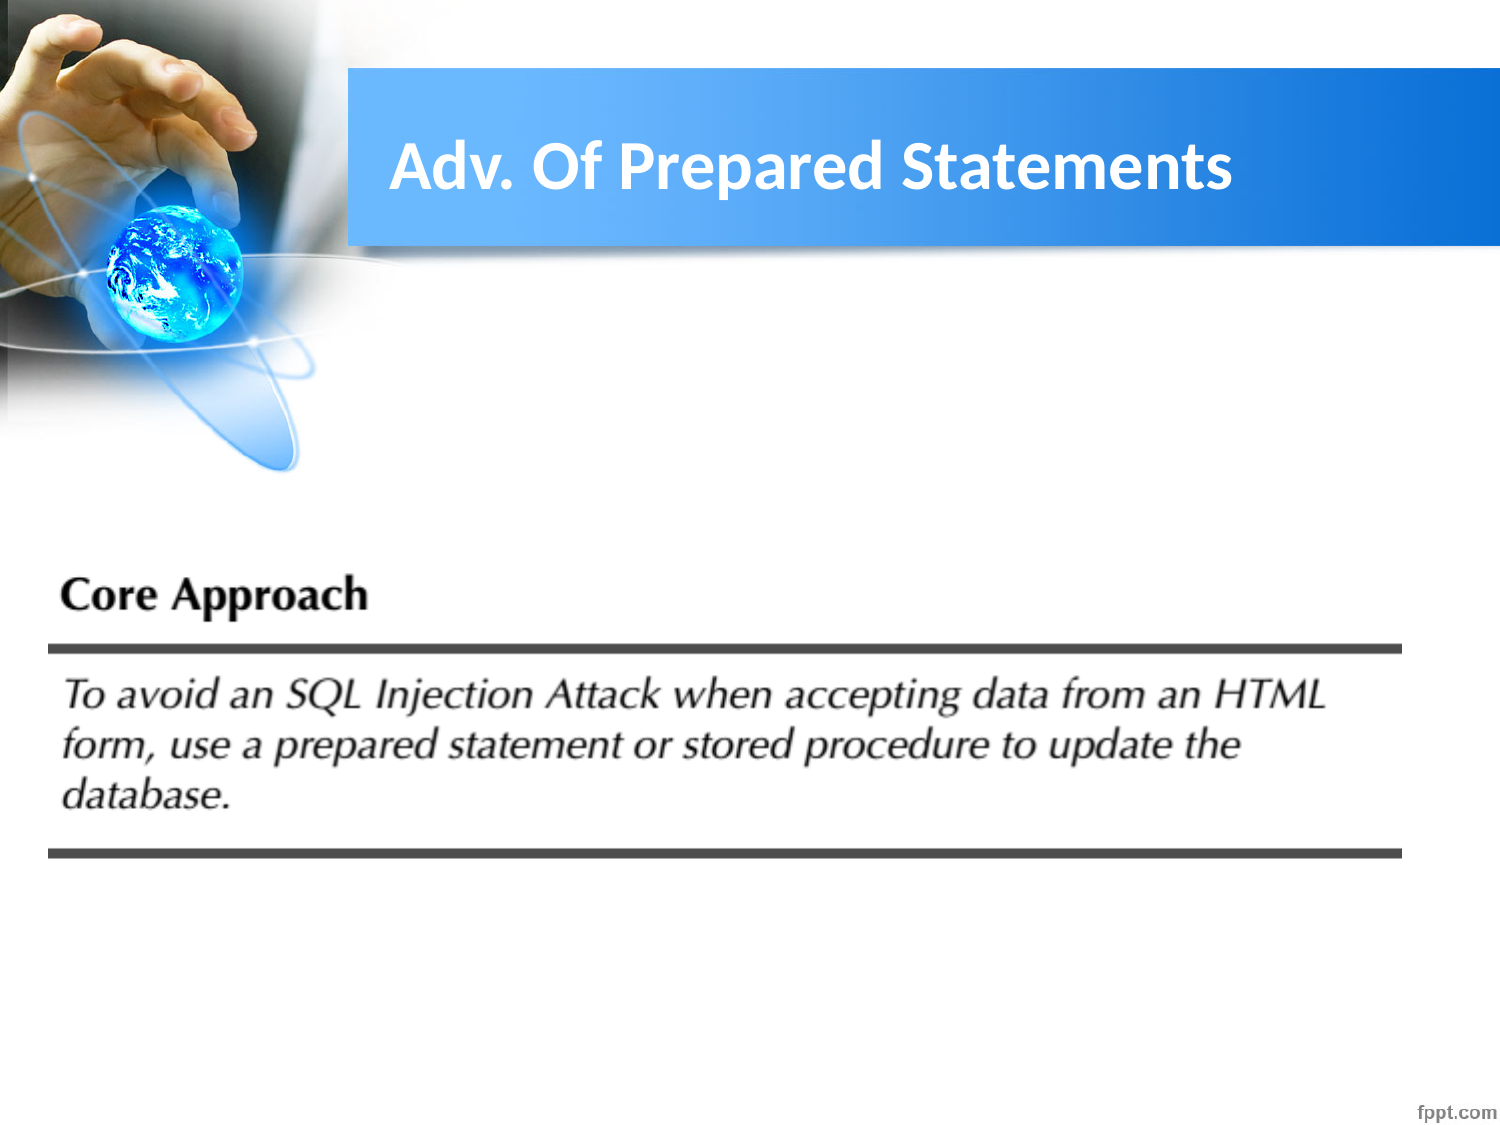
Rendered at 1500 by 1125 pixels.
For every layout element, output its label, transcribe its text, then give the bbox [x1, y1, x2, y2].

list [48, 562, 1402, 871]
title Adv. Of Prepared Statements [374, 111, 1452, 212]
picture [0, 0, 1500, 1125]
